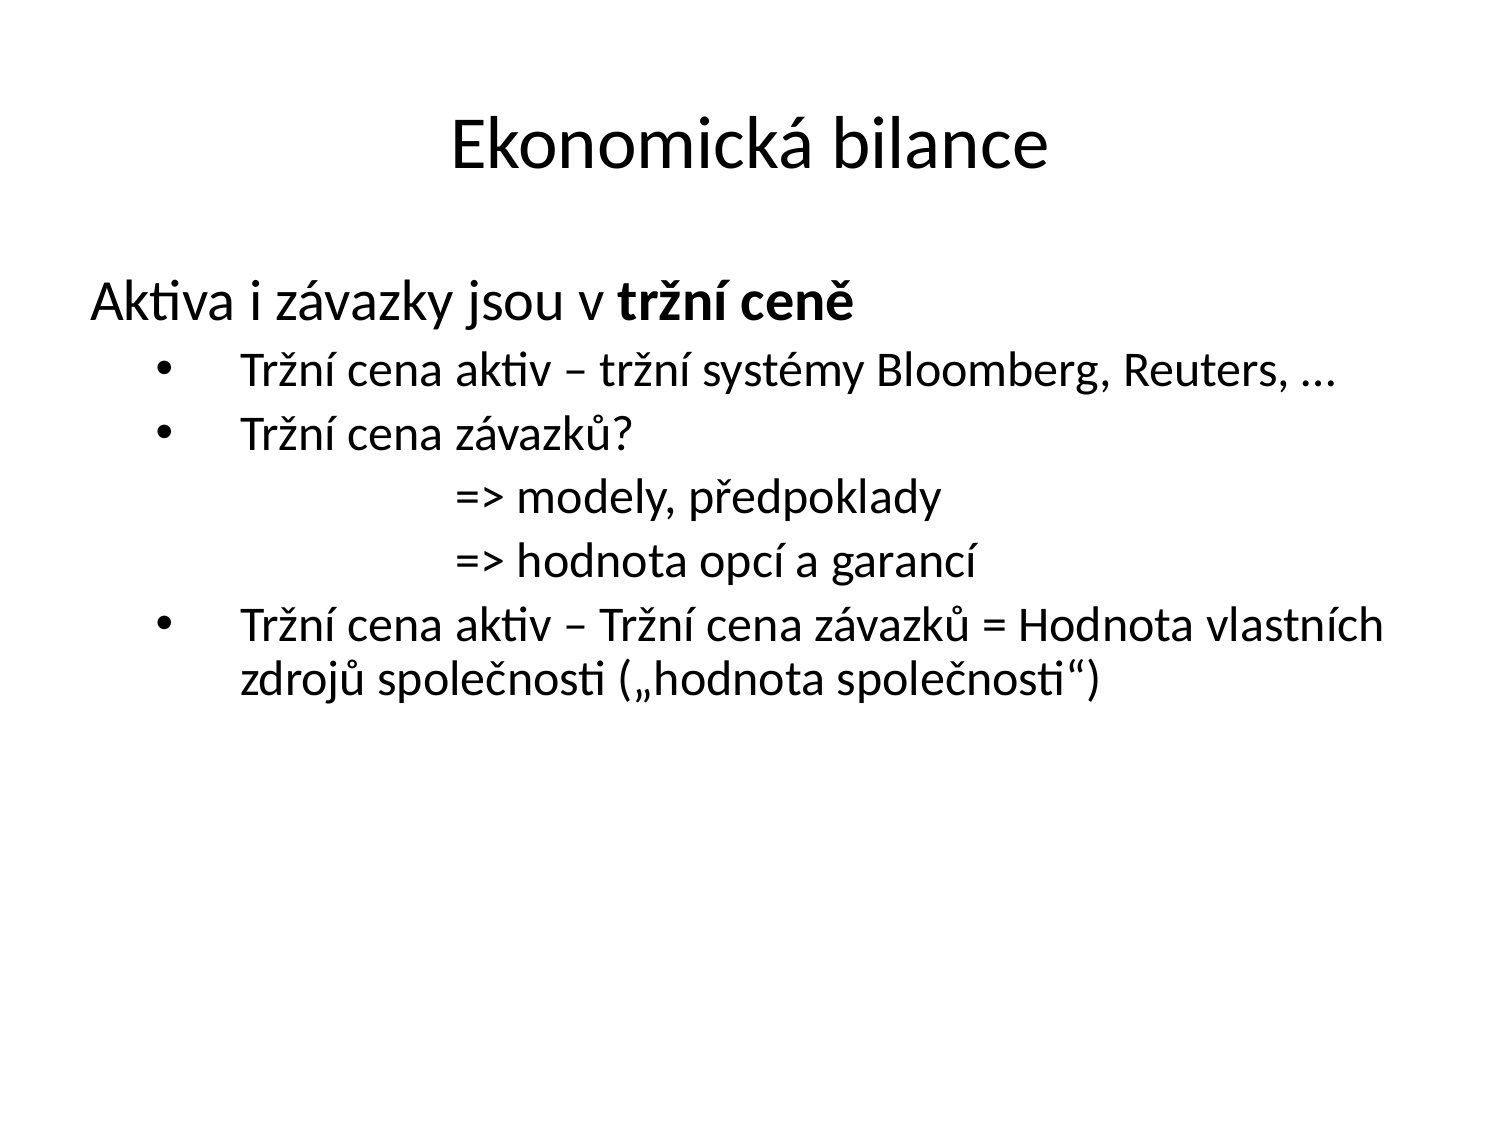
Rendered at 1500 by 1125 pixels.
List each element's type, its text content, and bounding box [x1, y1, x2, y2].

title Ekonomická bilance [75, 45, 1425, 233]
list Aktiva i závazky jsou v tržní ceně Tržní cena aktiv – tržní systémy Bloomberg, Reuters, … Tržní cena závazků? => modely, předpoklady => hodnota opcí a garancí Tržní cena aktiv – Tržní cena závazků = Hodnota vlastních zdrojů společnosti („hodnota společnosti“) [75, 262, 1425, 1005]
